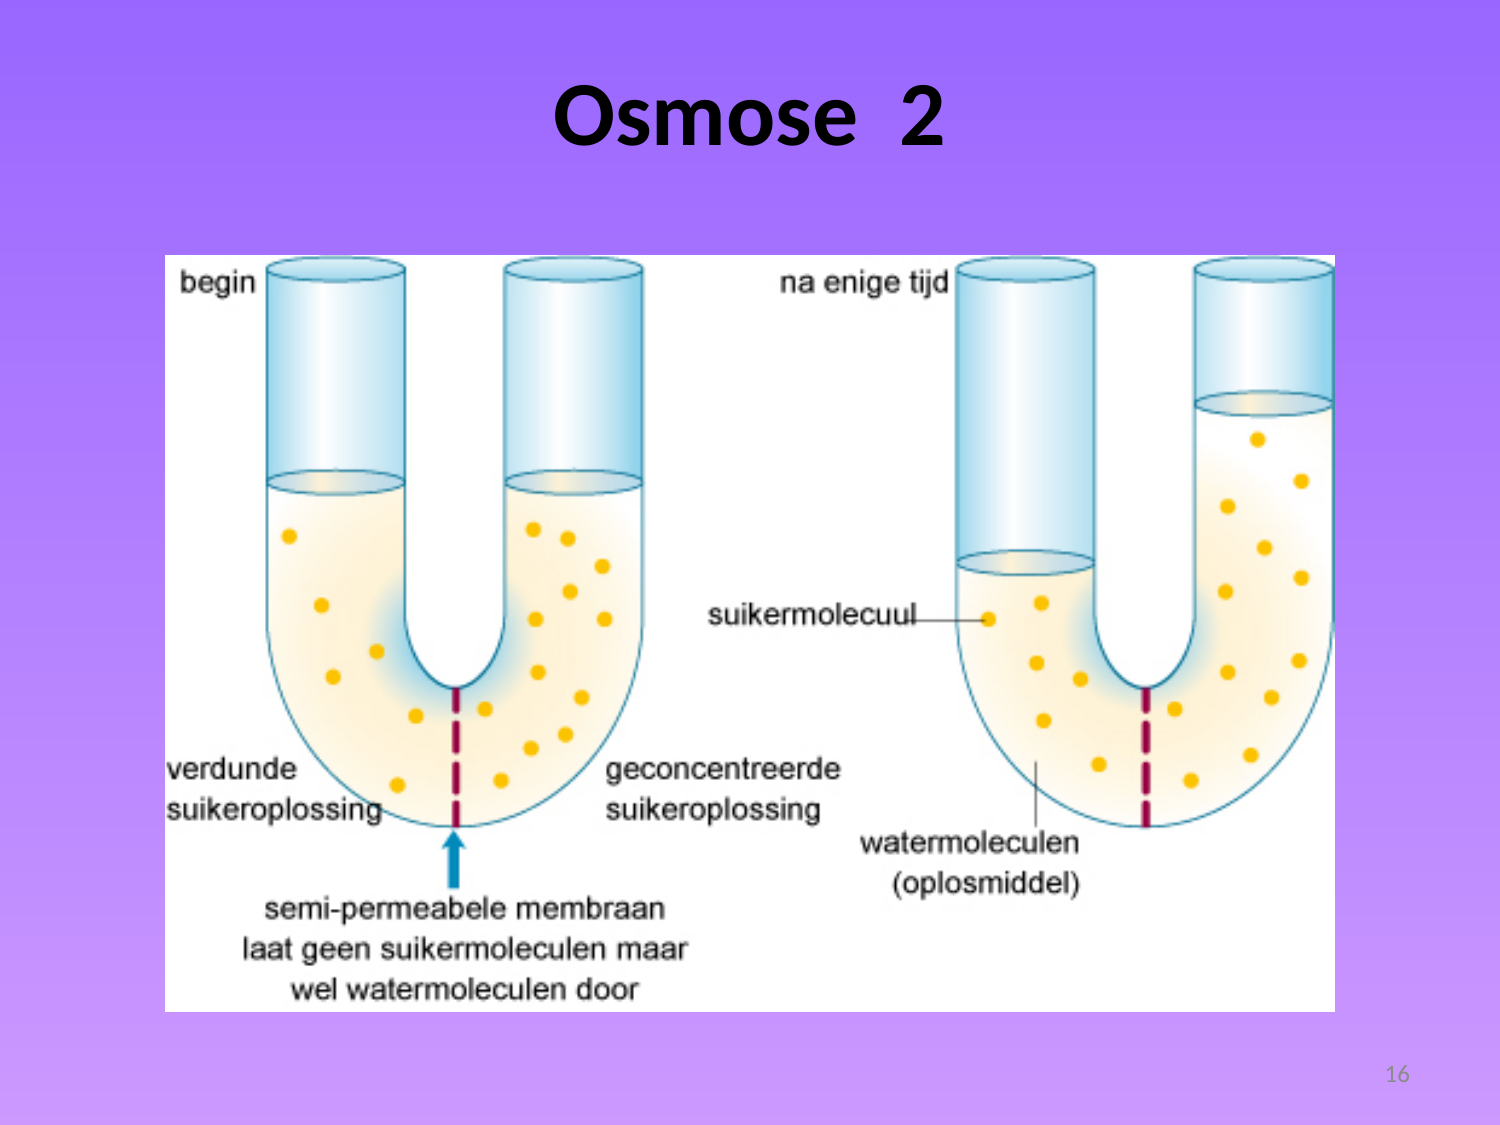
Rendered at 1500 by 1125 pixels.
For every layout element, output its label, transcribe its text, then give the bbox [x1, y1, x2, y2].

slide_number 16 [1074, 1042, 1425, 1103]
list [165, 255, 1335, 1012]
title Osmose 2 [75, 45, 1425, 173]
